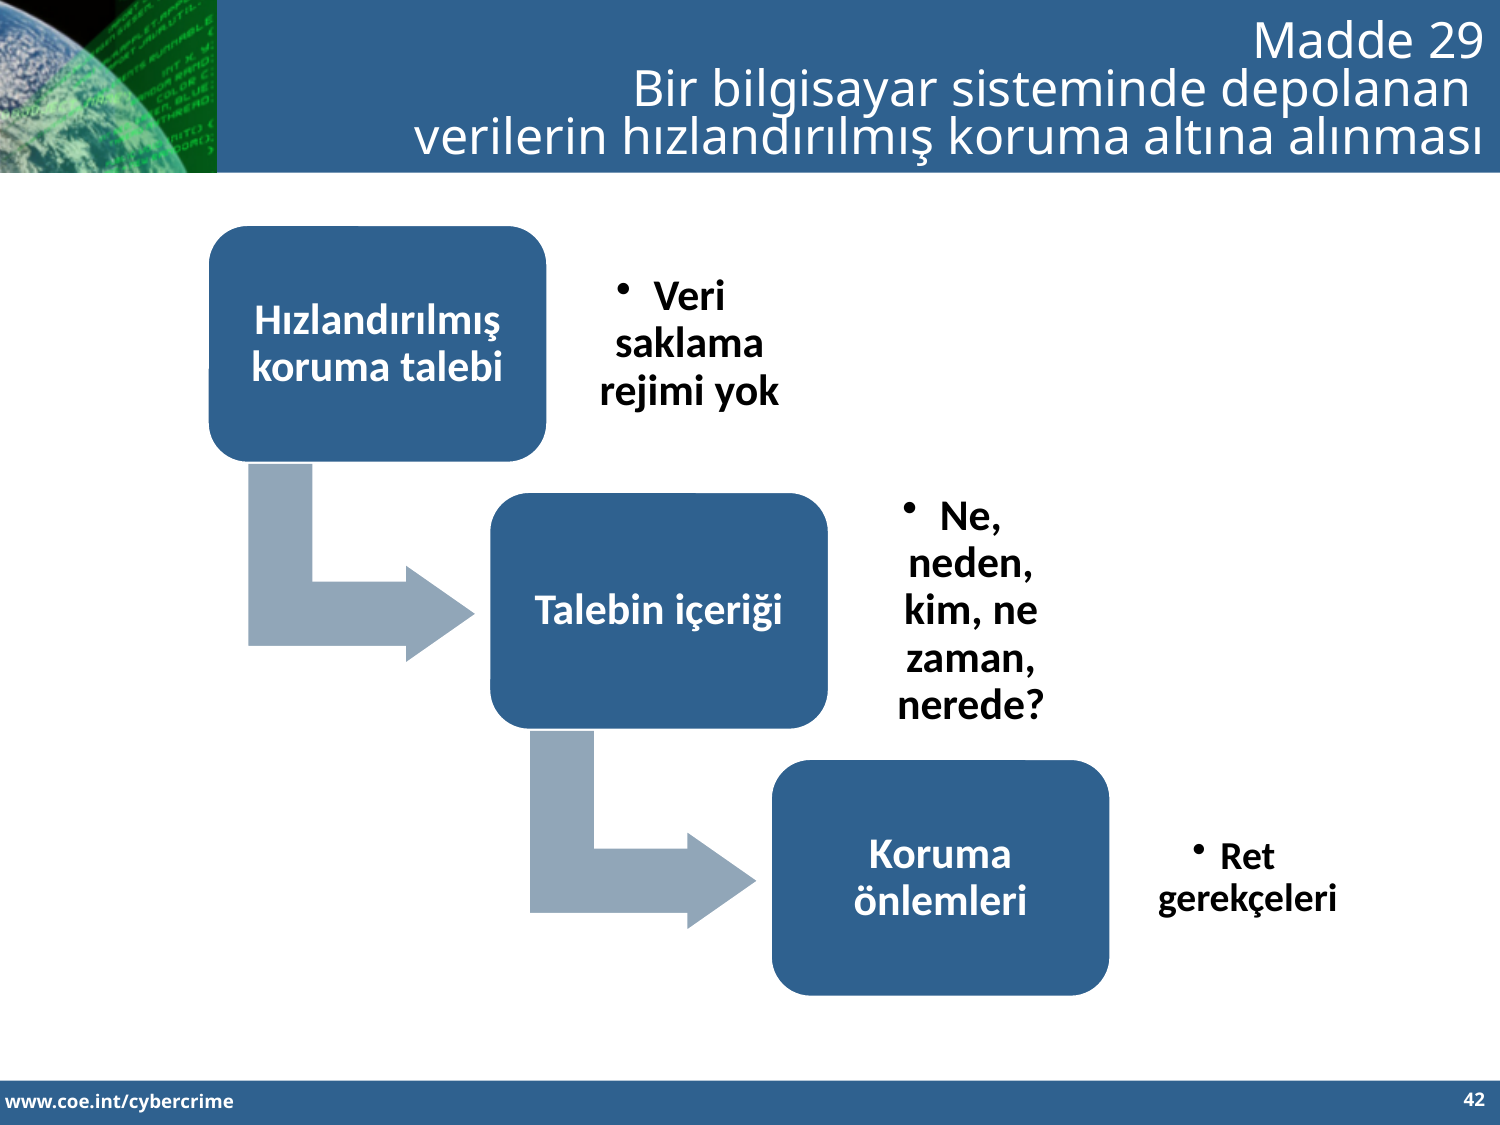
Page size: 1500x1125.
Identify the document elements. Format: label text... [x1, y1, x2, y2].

picture [0, 1, 217, 173]
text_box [206, 209, 1359, 1013]
text_box Madde 29 Bir bilgisayar sisteminde depolanan verilerin hızlandırılmış koruma altına alınması [324, 15, 1500, 168]
slide_number 42 [1149, 1079, 1500, 1125]
